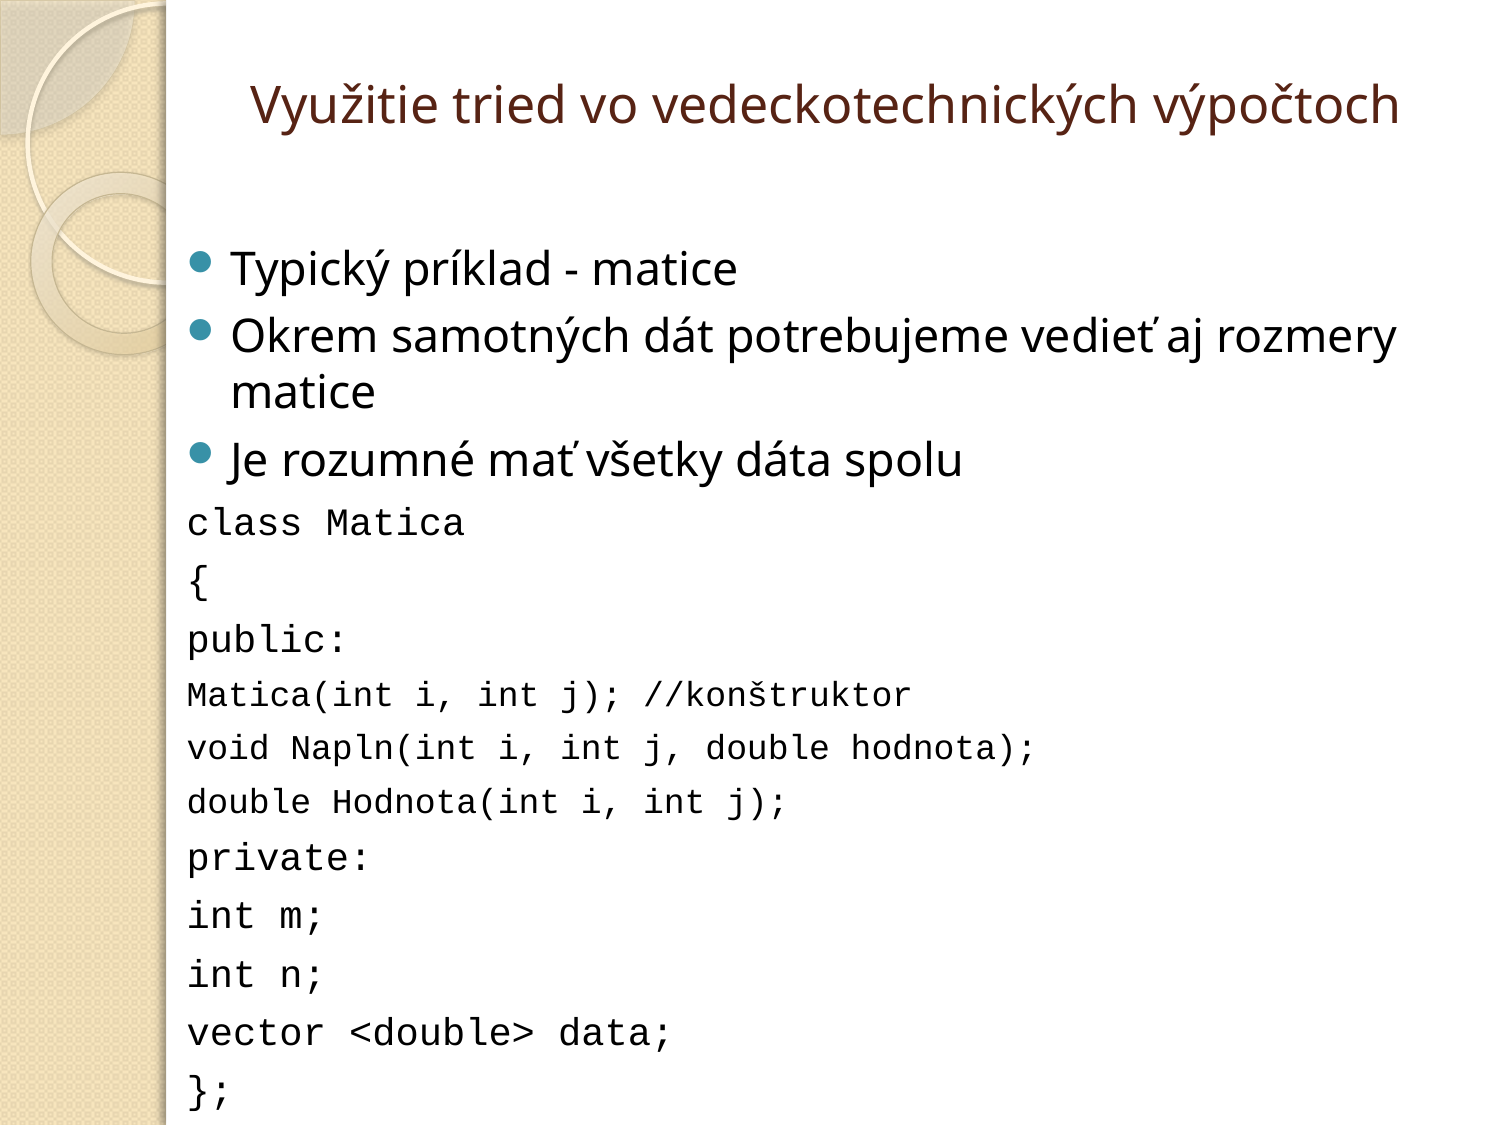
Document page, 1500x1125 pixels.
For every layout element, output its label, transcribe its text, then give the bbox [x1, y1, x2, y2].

title Využitie tried vo vedeckotechnických výpočtoch [235, 45, 1466, 161]
list Typický príklad - matice Okrem samotných dát potrebujeme vedieť aj rozmery matice Je rozumné mať všetky dáta spolu class Matica { public: Matica(int i, int j); //konštruktor void Napln(int i, int j, double hodnota); double Hodnota(int i, int j); private: int m; int n; vector <double> data; }; [159, 231, 1500, 1125]
